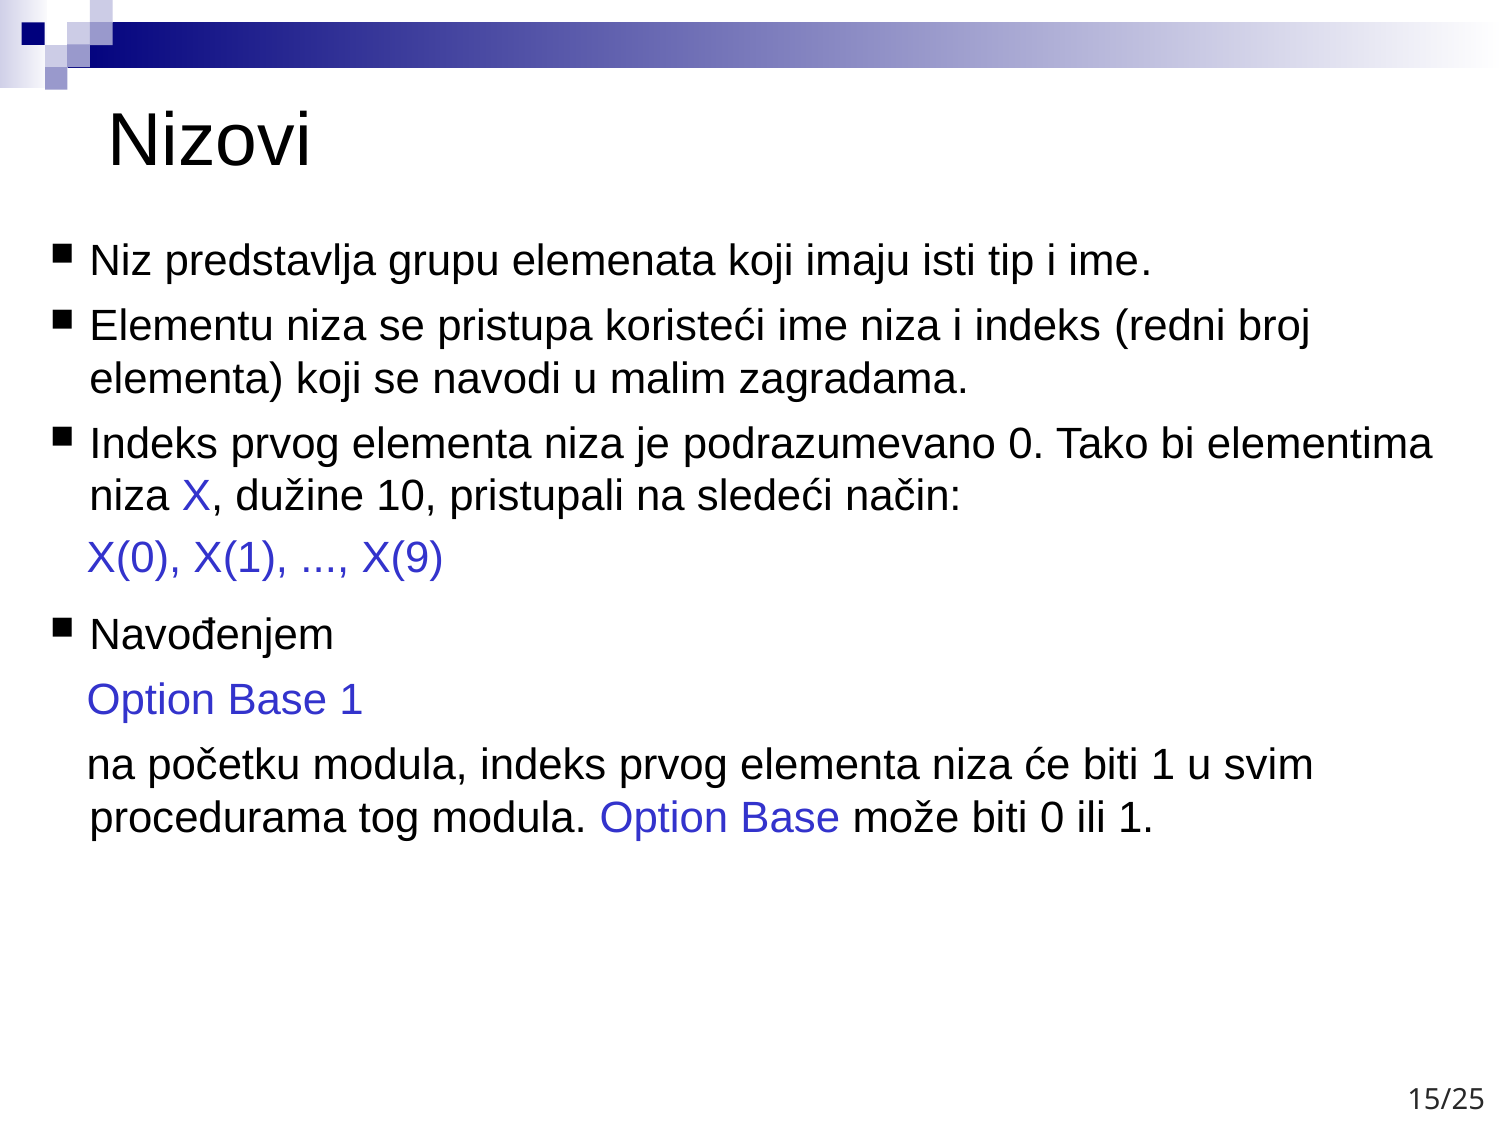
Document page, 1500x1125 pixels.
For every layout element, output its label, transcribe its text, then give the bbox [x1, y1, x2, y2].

list Niz predstavlja grupu elemenata koji imaju isti tip i ime. Elementu niza se pristupa koristeći ime niza i indeks (redni broj elementa) koji se navodi u malim zagradama. Indeks prvog elementa niza je podrazumevano 0. Tako bi elementima niza X, dužine 10, pristupali na sledeći način: X(0), X(1), ..., X(9) Navođenjem Option Base 1 na početku modula, indeks prvog elementa niza će biti 1 u svim procedurama tog modula. Option Base može biti 0 ili 1. [41, 224, 1459, 868]
text_box 15/25 [1374, 1072, 1500, 1123]
title Nizovi [92, 75, 352, 197]
